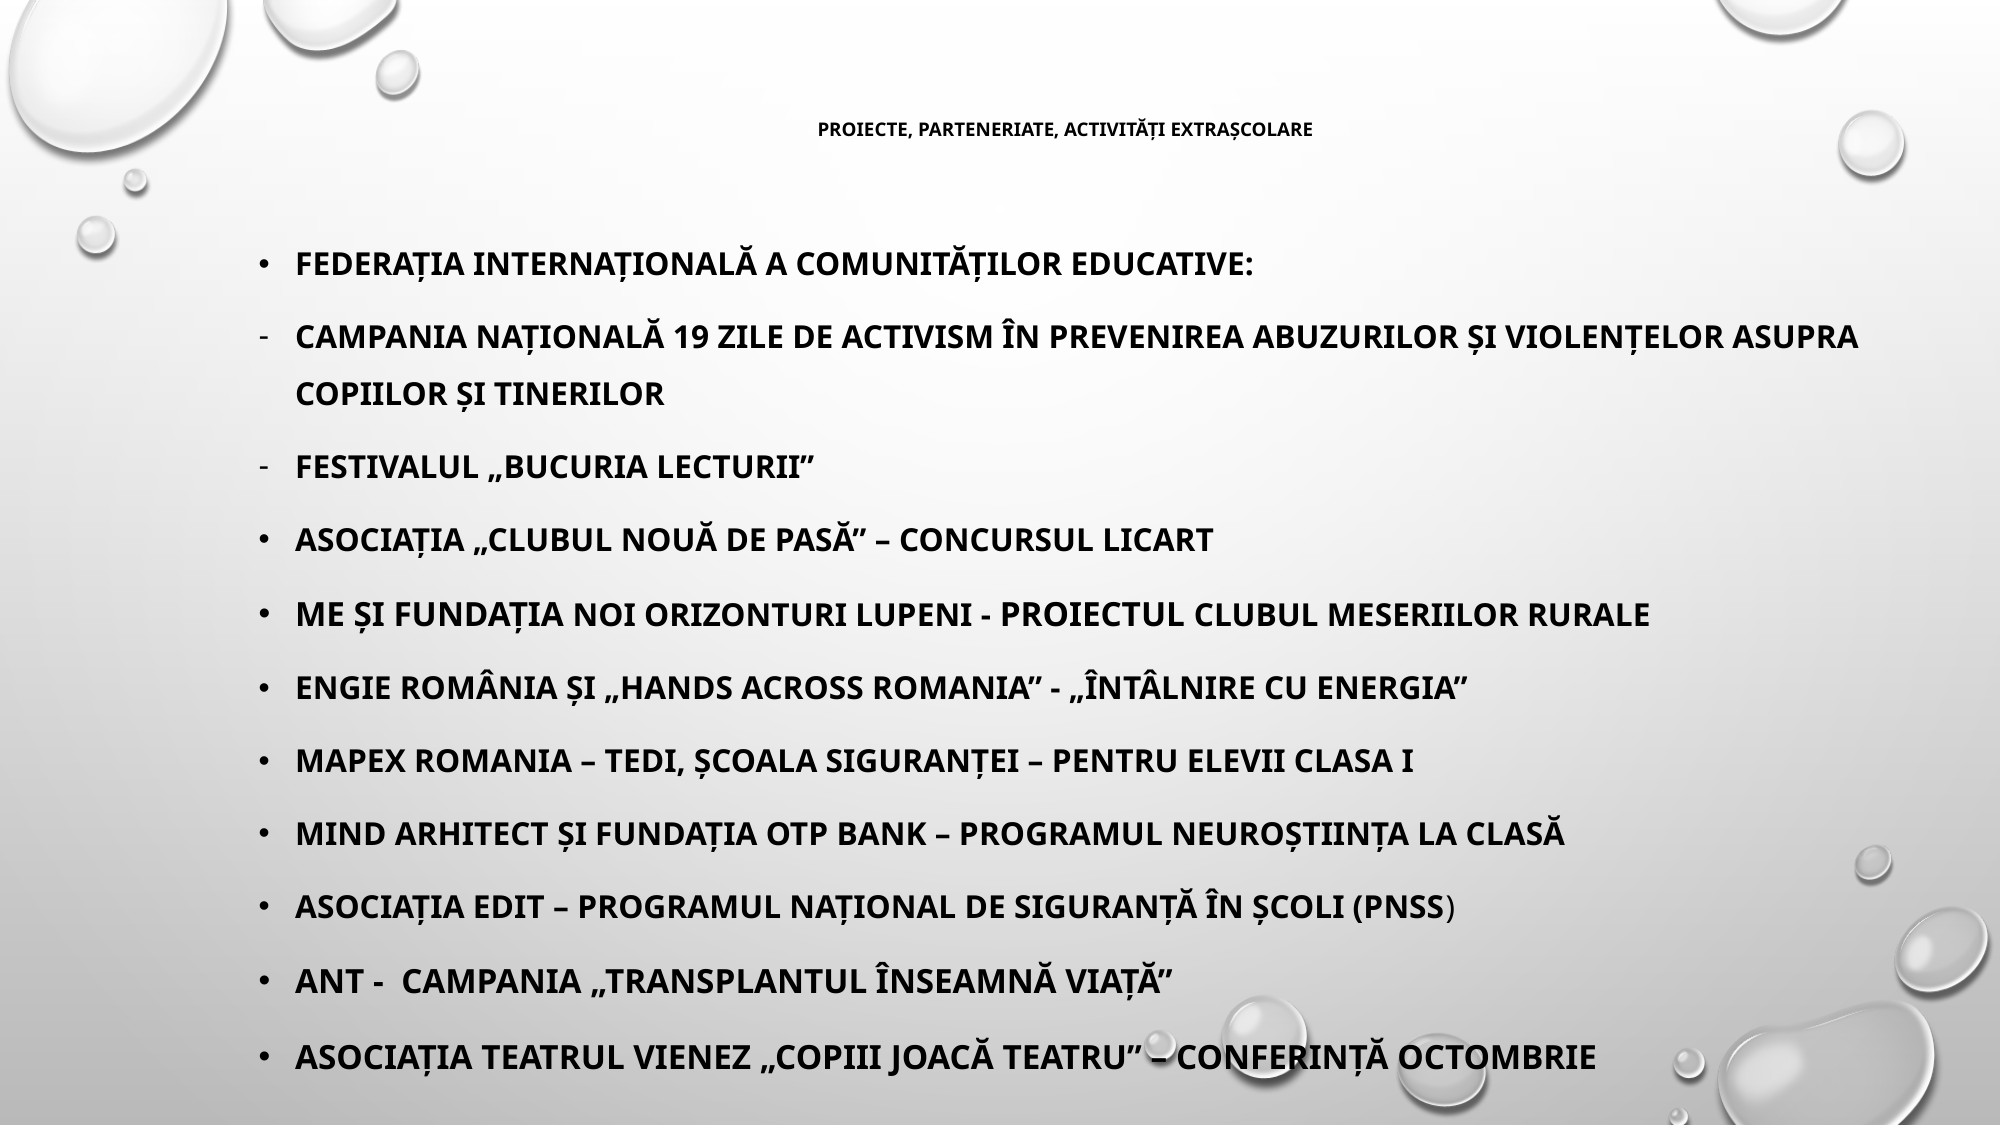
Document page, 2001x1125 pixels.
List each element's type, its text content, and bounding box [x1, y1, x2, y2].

title Proiecte, parteneriate, activități extrașcolare [243, 112, 1887, 172]
list Federația Internațională a Comunităților Educative: Campania Națională 19 Zile de activism în prevenirea abuzurilor și violențelor asupra copiilor și tinerilor Festivalul „Bucuria Lecturii” Asociația „Clubul Nouă de pasă” – Concursul LicArt ME și Fundaţia Noi Orizonturi Lupeni - proiectul Clubul Meseriilor Rurale ENGIE România și „HANDS ACROSS ROMANIA” - „Întâlnire cu energia” Mapex Romania – Tedi, Școala Siguranței – pentru elevii clasa I Mind arhitect și fundația otp bank – programul neuroștiința la clasă Asociația EDIT – Programul național de siguranță în școli (PNSS) ANT - campania „Transplantul înseamnă viață” Asociația Teatrul vienez „copiii joacă teatru” – conferință octombrie [243, 217, 1887, 1092]
picture [0, 0, 2000, 1125]
